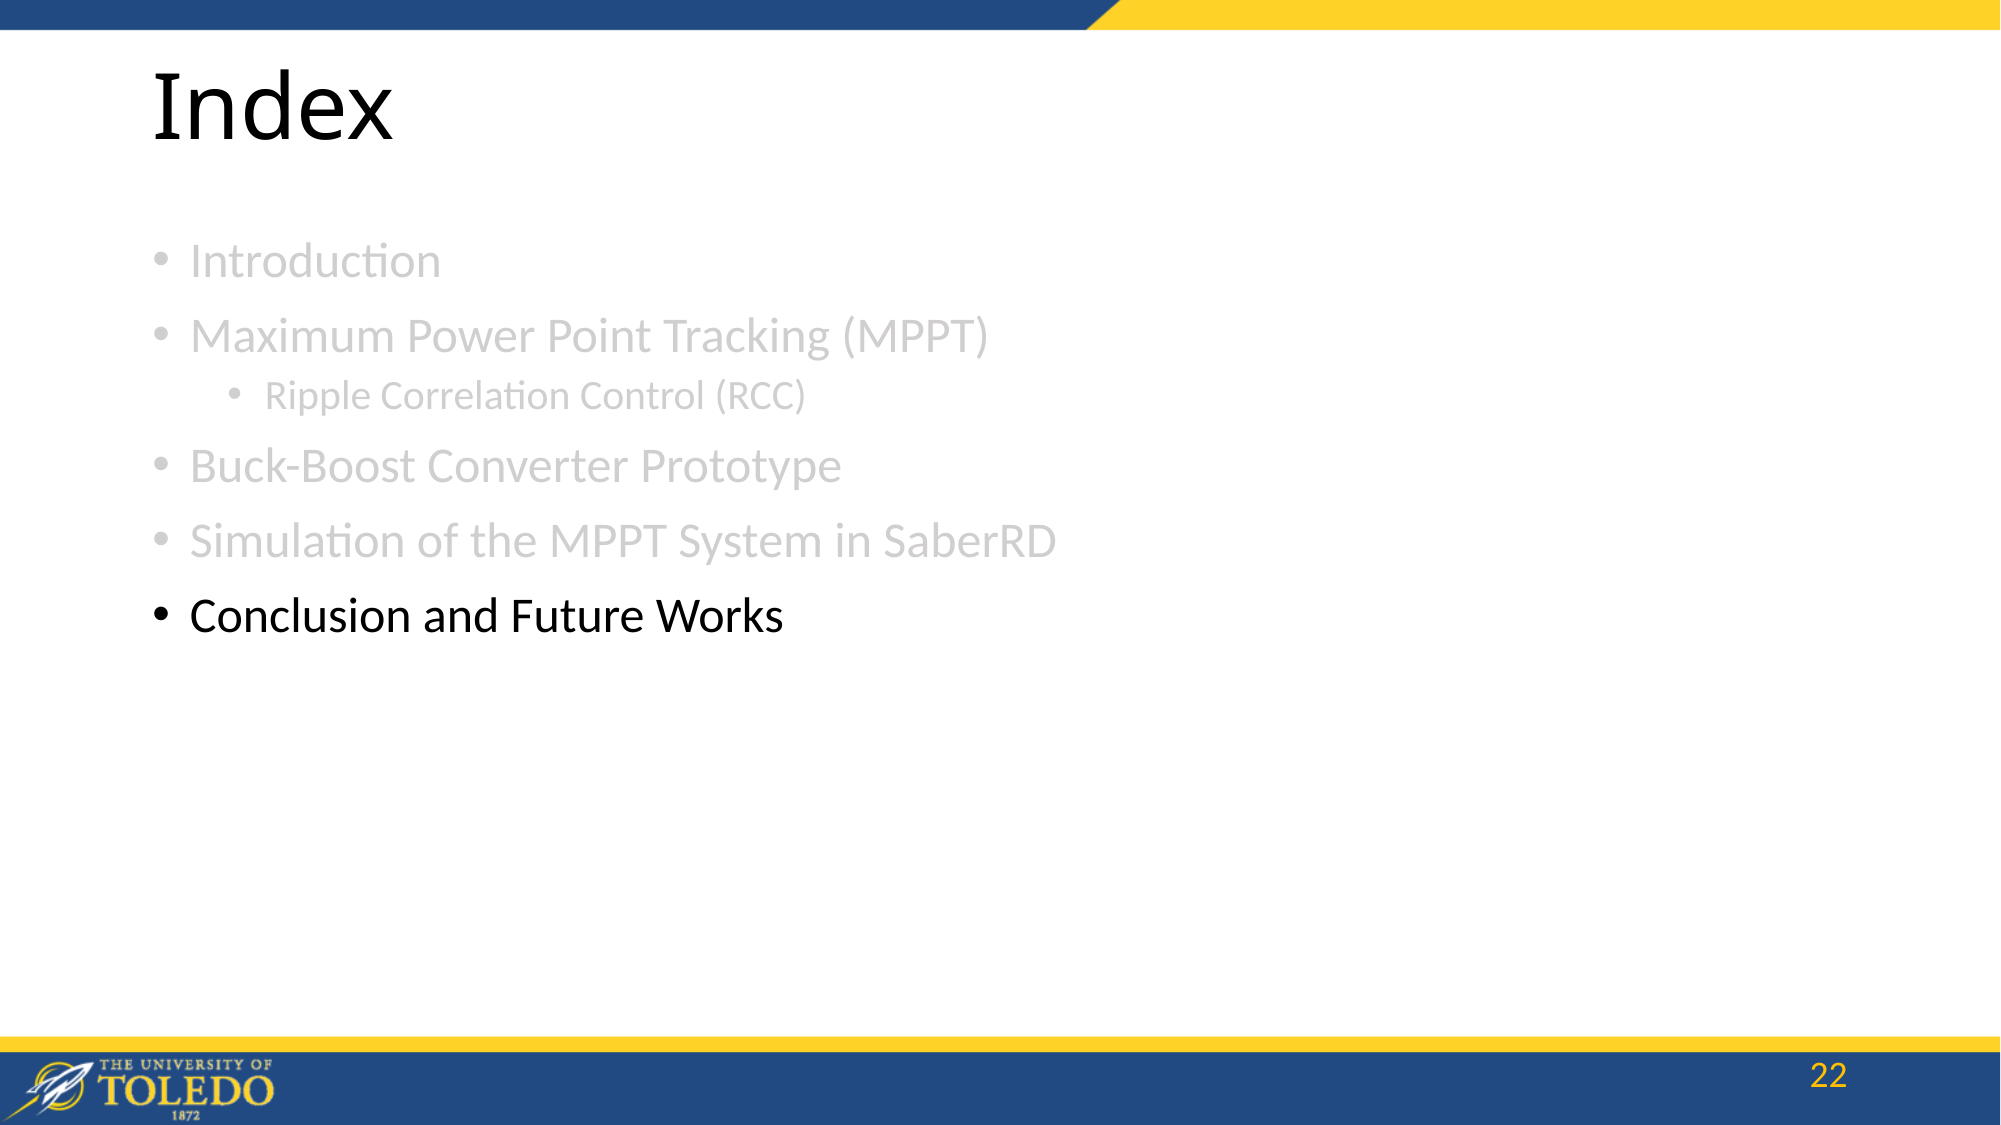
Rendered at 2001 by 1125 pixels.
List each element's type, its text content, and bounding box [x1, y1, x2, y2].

list Introduction Maximum Power Point Tracking (MPPT) Ripple Correlation Control (RCC) Buck-Boost Converter Prototype Simulation of the MPPT System in SaberRD Conclusion and Future Works [137, 226, 1863, 941]
slide_number 22 [1412, 1042, 1863, 1103]
picture [0, 0, 2001, 1125]
title Index [137, 49, 1863, 170]
